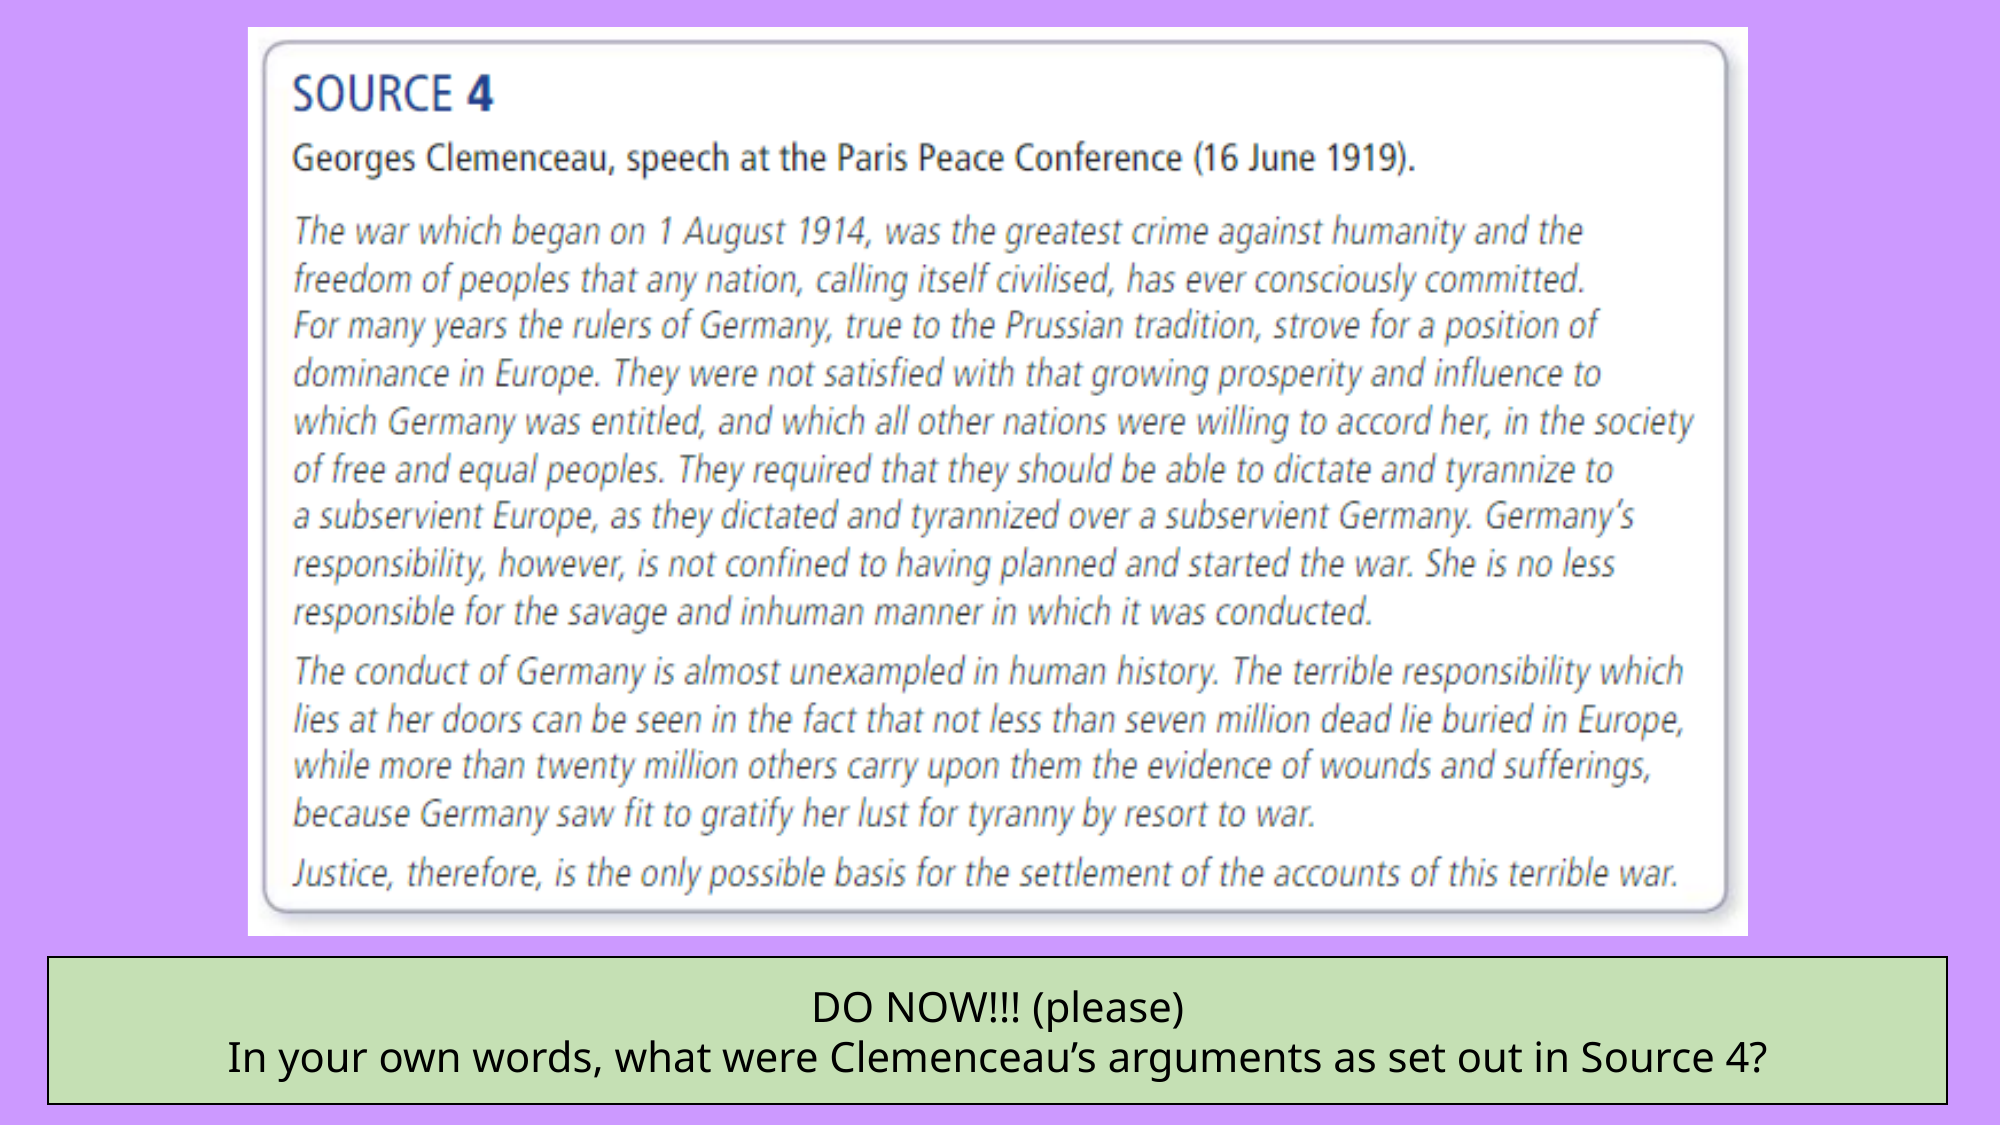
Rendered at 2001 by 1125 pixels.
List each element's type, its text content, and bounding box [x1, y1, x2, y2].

picture [247, 26, 1748, 936]
text_box DO NOW!!! (please) In your own words, what were Clemenceau’s arguments as set out in Source 4? [47, 956, 1948, 1105]
